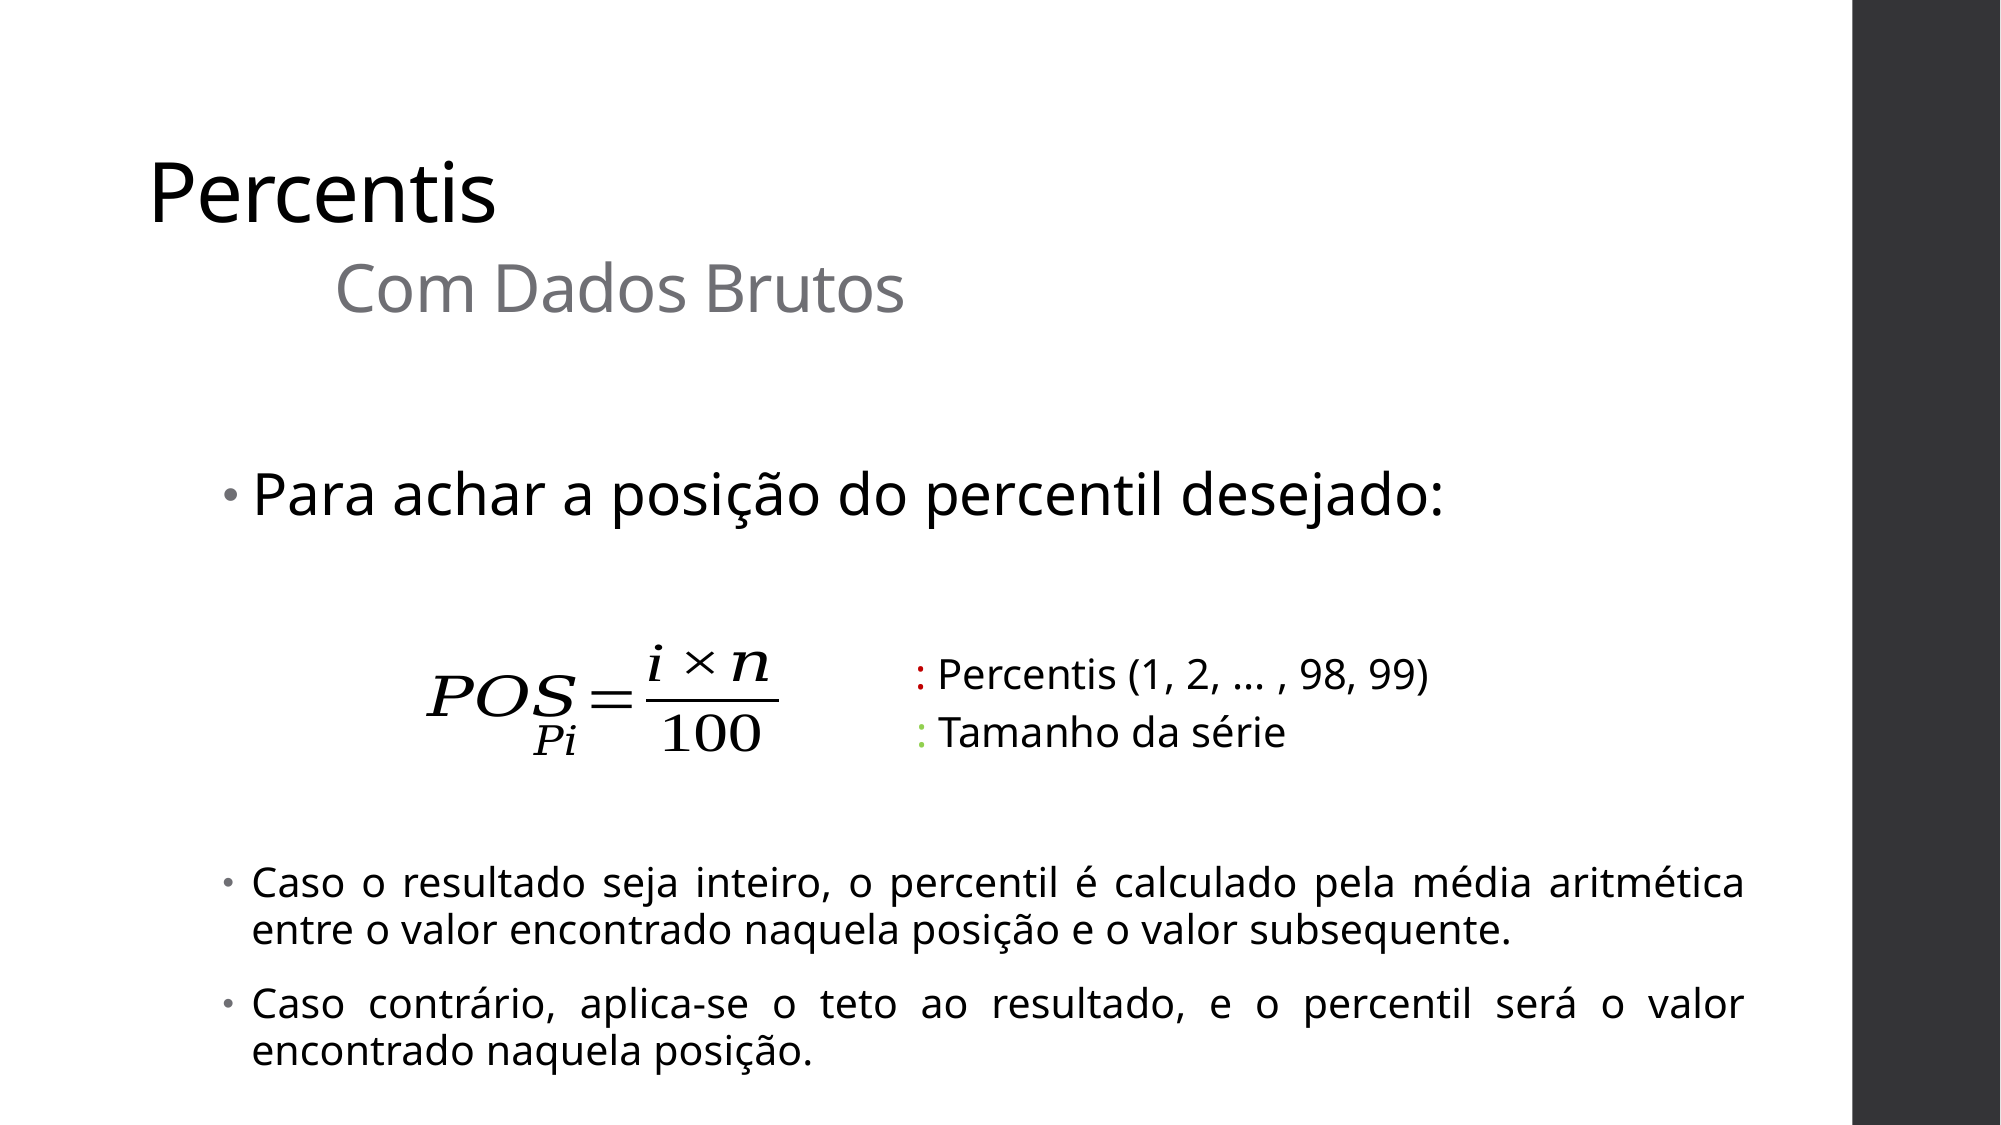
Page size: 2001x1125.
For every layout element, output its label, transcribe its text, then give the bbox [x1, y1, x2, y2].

text_box Percentis Com Dados Brutos [132, 120, 1038, 338]
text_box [887, 640, 1458, 765]
text_box Caso o resultado seja inteiro, o percentil é calculado pela média aritmética entre o valor encontrado naquela posição e o valor subsequente. Caso contrário, aplica-se o teto ao resultado, e o percentil será o valor encontrado naquela posição. [207, 853, 1764, 1087]
list Para achar a posição do percentil desejado: [207, 455, 1764, 611]
